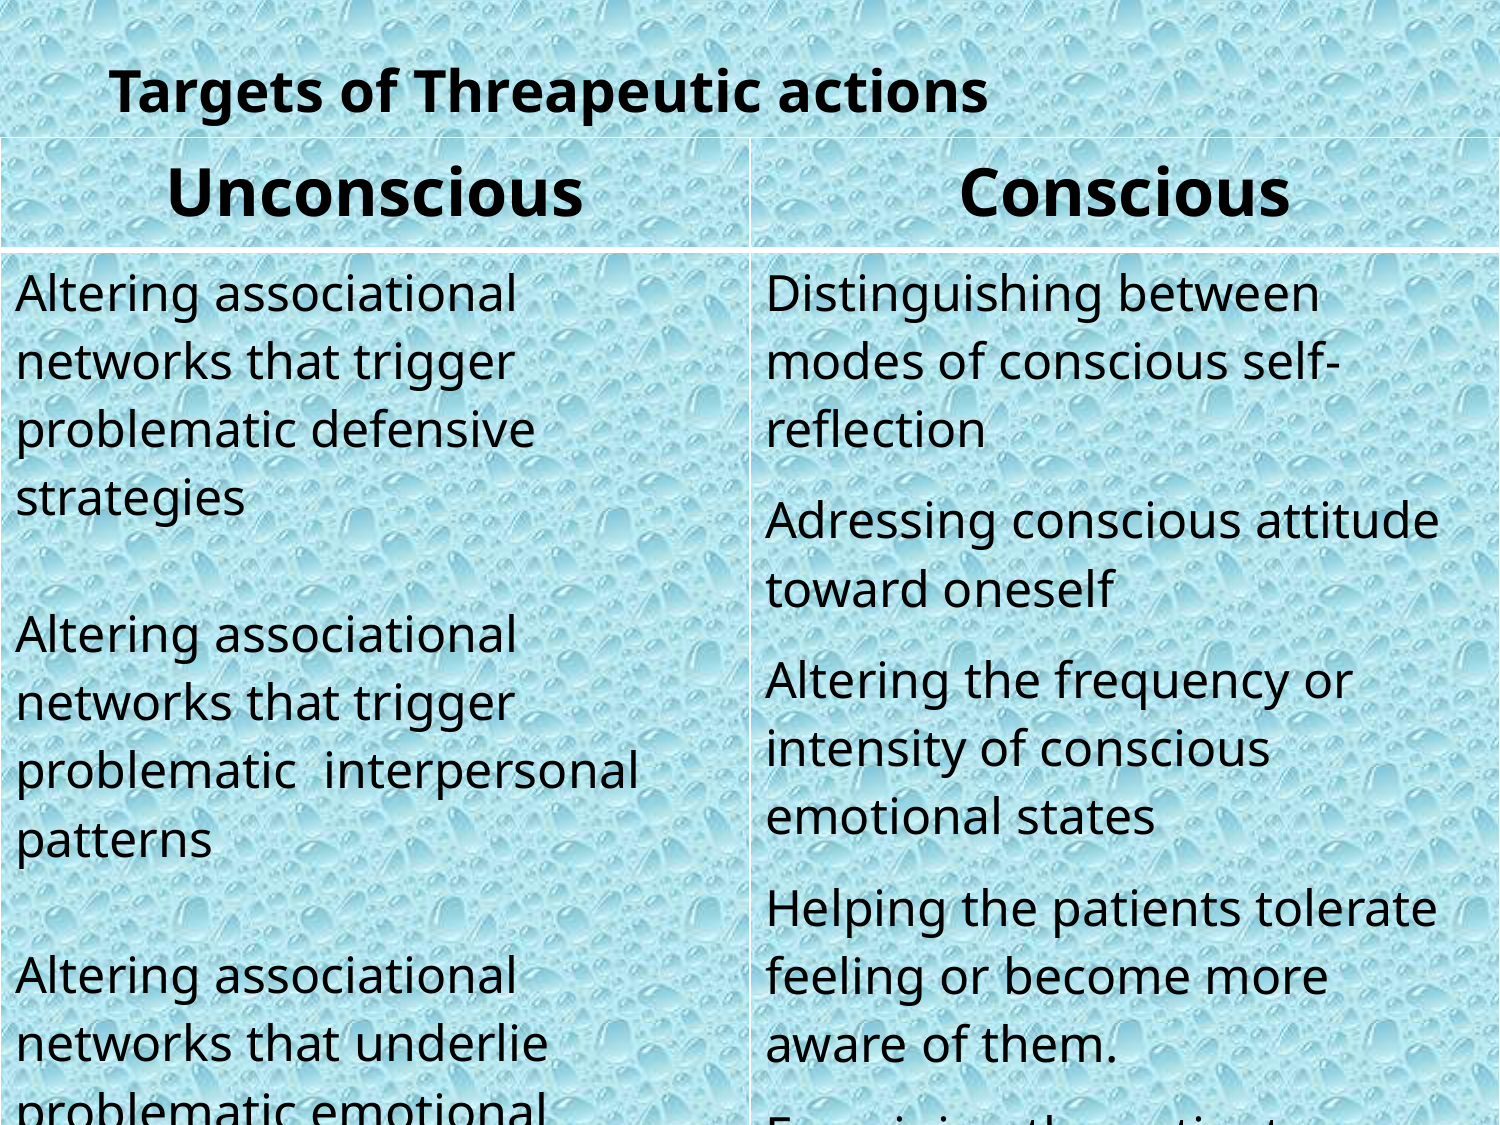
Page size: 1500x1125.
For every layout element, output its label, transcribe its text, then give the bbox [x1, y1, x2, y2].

table_cell Distinguishing between modes of conscious self-reflection Adressing conscious attitude toward oneself Altering the frequency or intensity of conscious emotional states Helping the patients tolerate feeling or become more aware of them. Examining the patients conscious coping style. [751, 253, 1499, 1125]
picture [0, 0, 1500, 137]
table_header Conscious [751, 138, 1499, 247]
table_cell Altering associational networks that trigger problematic defensive strategies Altering associational networks that trigger problematic interpersonal patterns Altering associational networks that underlie problematic emotional reactions [1, 253, 749, 1125]
subtitle Targets of Threapeutic actions [93, 46, 1393, 137]
table_header Unconscious [1, 138, 749, 247]
